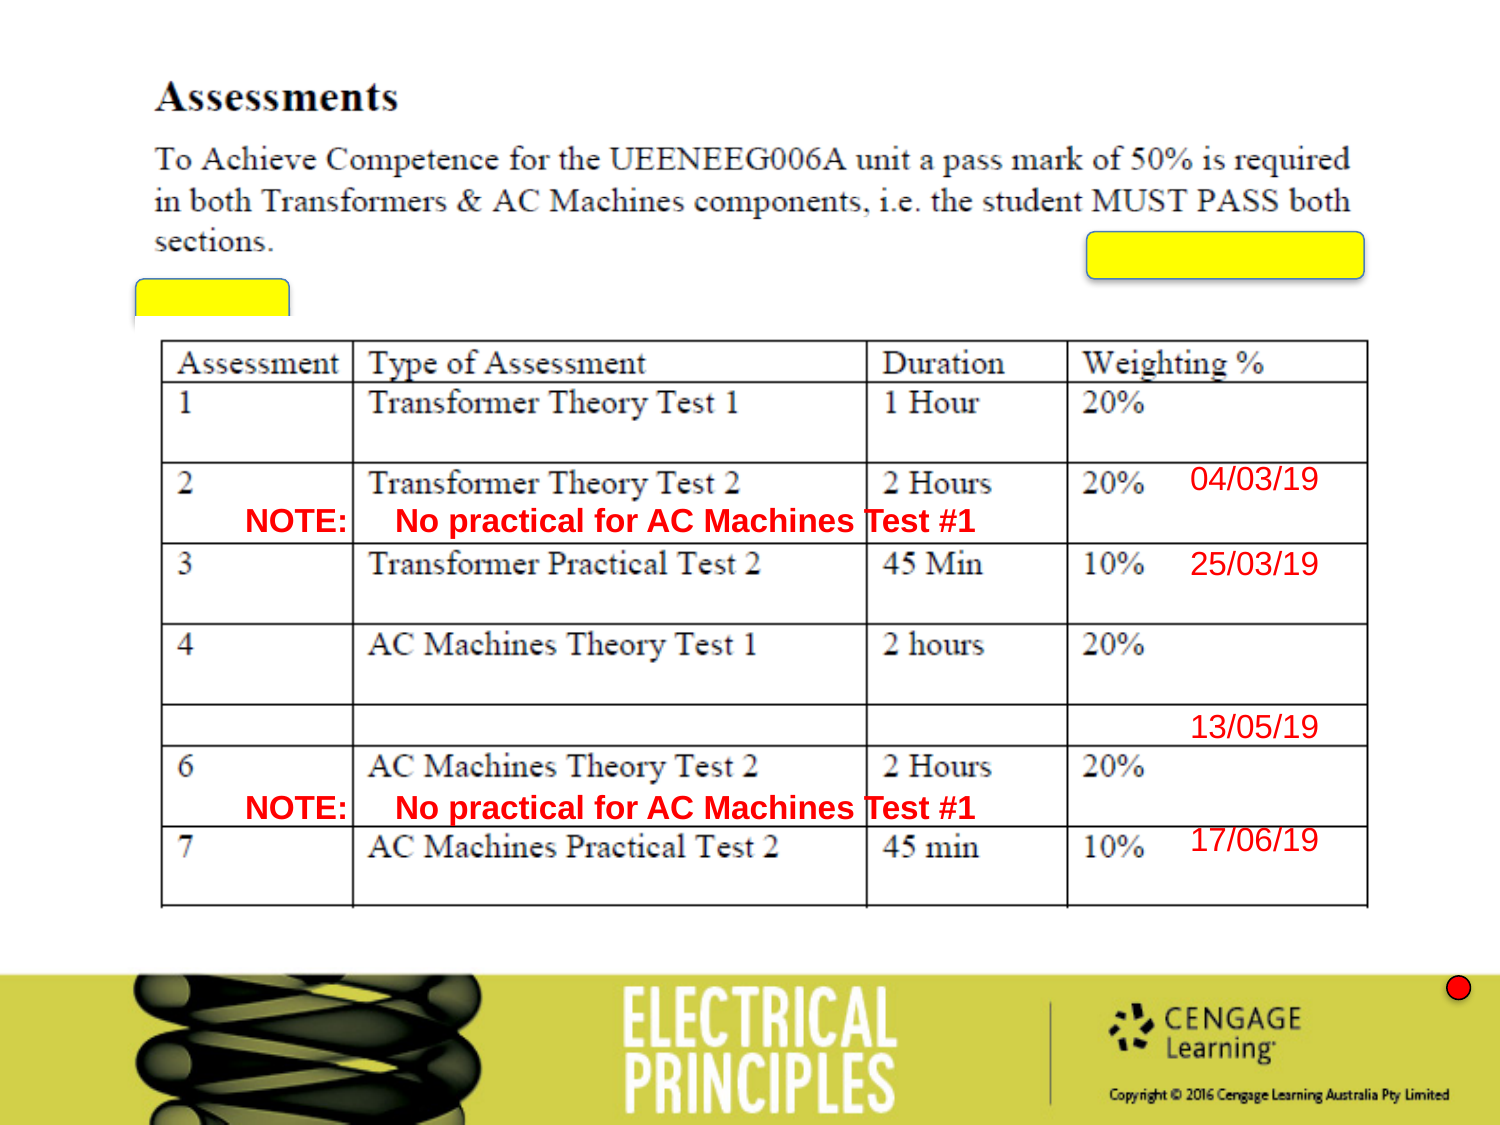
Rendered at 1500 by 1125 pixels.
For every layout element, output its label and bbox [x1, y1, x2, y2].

text_box [134, 304, 291, 316]
picture [0, 0, 1500, 1125]
text_box [1446, 975, 1472, 1001]
